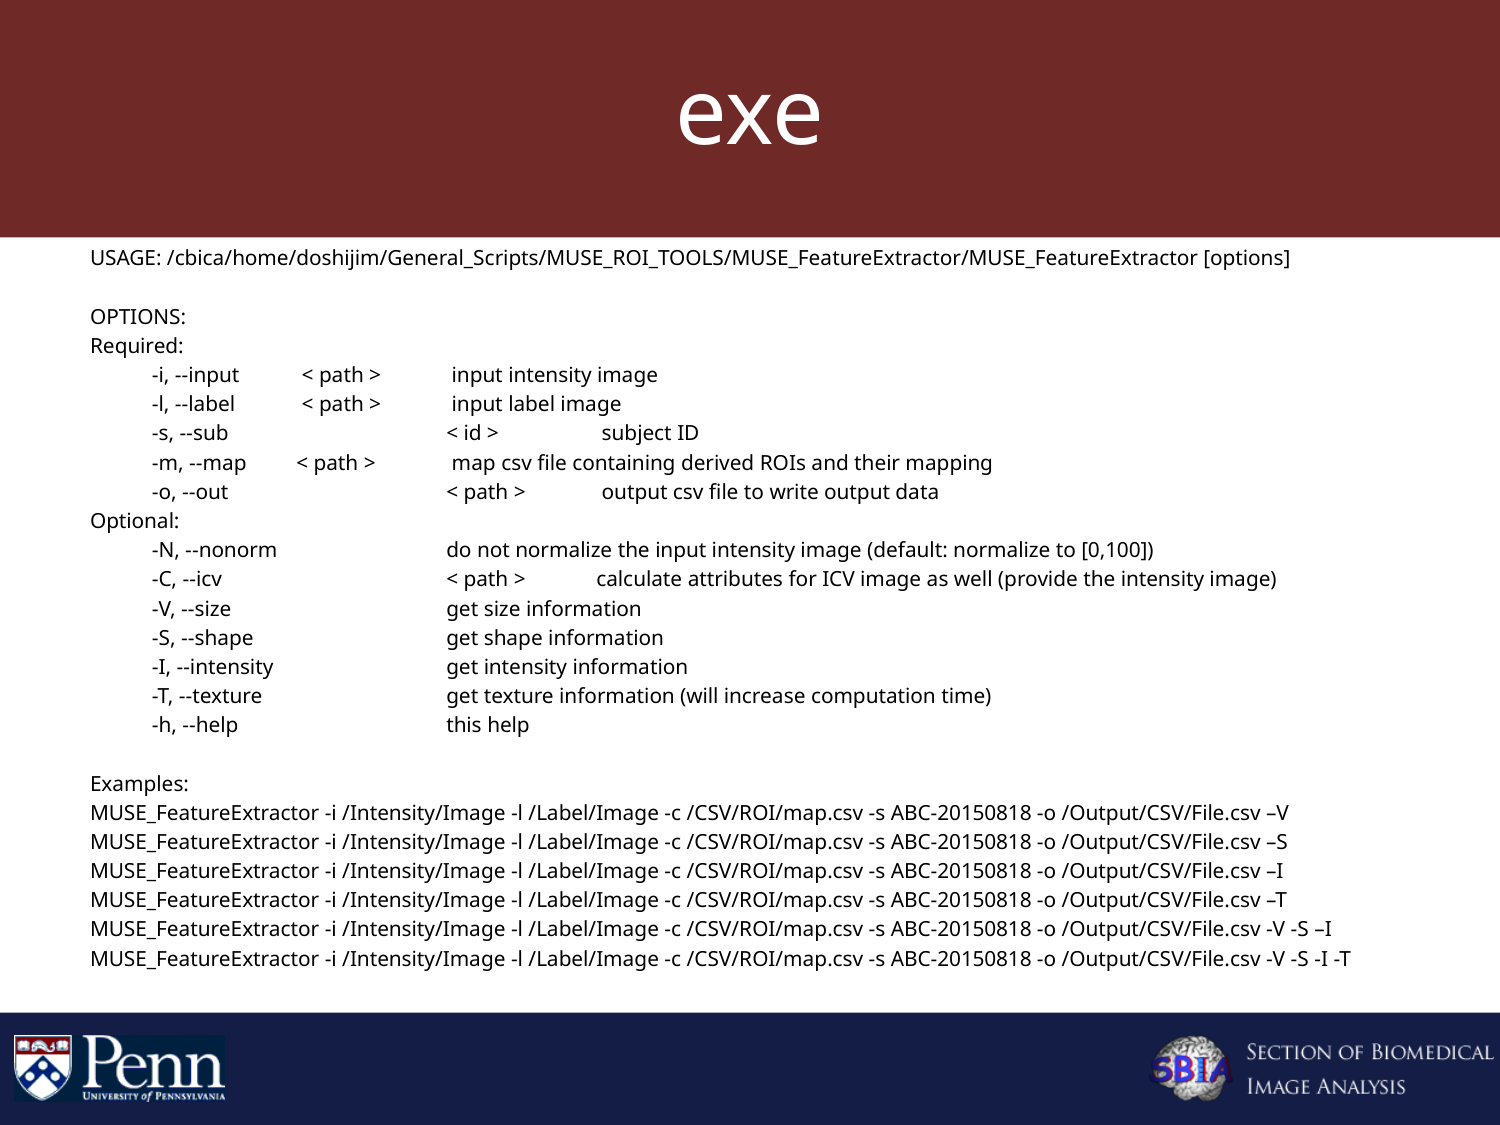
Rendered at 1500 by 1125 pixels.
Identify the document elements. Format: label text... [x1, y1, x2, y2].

title exe [75, 45, 1425, 238]
list USAGE: /cbica/home/doshijim/General_Scripts/MUSE_ROI_TOOLS/MUSE_FeatureExtractor/MUSE_FeatureExtractor [options] OPTIONS: Required: -i, --input < path > input intensity image -l, --label < path > input label image -s, --sub < id > subject ID -m, --map < path > map csv file containing derived ROIs and their mapping -o, --out < path > output csv file to write output data Optional: -N, --nonorm do not normalize the input intensity image (default: normalize to [0,100]) -C, --icv < path > calculate attributes for ICV image as well (provide the intensity image) -V, --size get size information -S, --shape get shape information -I, --intensity get intensity information -T, --texture get texture information (will increase computation time) -h, --help this help Examples: MUSE_FeatureExtractor -i /Intensity/Image -l /Label/Image -c /CSV/ROI/map.csv -s ABC-20150818 -o /Output/CSV/File.csv –V MUSE_FeatureExtractor -i /Intensity/Image -l /Label/Image -c /CSV/ROI/map.csv -s ABC-20150818 -o /Output/CSV/File.csv –S MUSE_FeatureExtractor -i /Intensity/Image -l /Label/Image -c /CSV/ROI/map.csv -s ABC-20150818 -o /Output/CSV/File.csv –I MUSE_FeatureExtractor -i /Intensity/Image -l /Label/Image -c /CSV/ROI/map.csv -s ABC-20150818 -o /Output/CSV/File.csv –T MUSE_FeatureExtractor -i /Intensity/Image -l /Label/Image -c /CSV/ROI/map.csv -s ABC-20150818 -o /Output/CSV/File.csv -V -S –I MUSE_FeatureExtractor -i /Intensity/Image -l /Label/Image -c /CSV/ROI/map.csv -s ABC-20150818 -o /Output/CSV/File.csv -V -S -I -T [75, 237, 1413, 1013]
picture [14, 1035, 225, 1102]
picture [1149, 1034, 1494, 1103]
